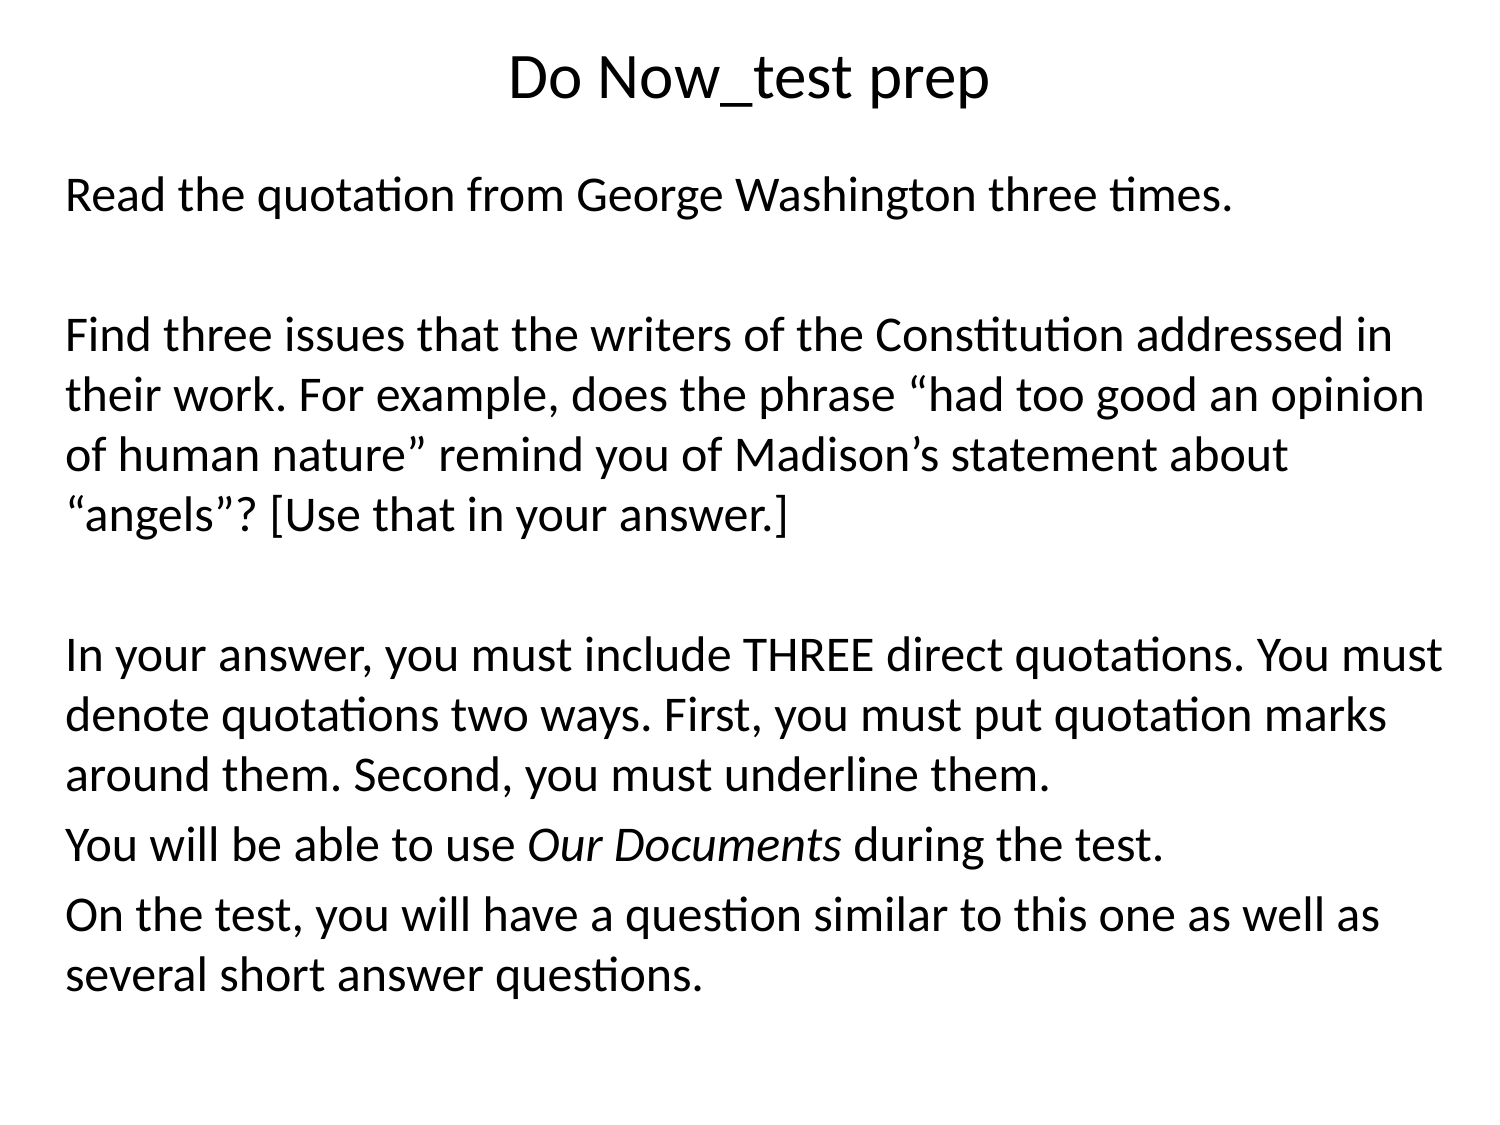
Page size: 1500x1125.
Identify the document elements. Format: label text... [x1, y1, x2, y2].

title Do Now_test prep [112, 26, 1388, 120]
subtitle Read the quotation from George Washington three times. Find three issues that the writers of the Constitution addressed in their work. For example, does the phrase “had too good an opinion of human nature” remind you of Madison’s statement about “angels”? [Use that in your answer.] In your answer, you must include THREE direct quotations. You must denote quotations two ways. First, you must put quotation marks around them. Second, you must underline them. You will be able to use Our Documents during the test. On the test, you will have a question similar to this one as well as several short answer questions. [49, 154, 1467, 1073]
